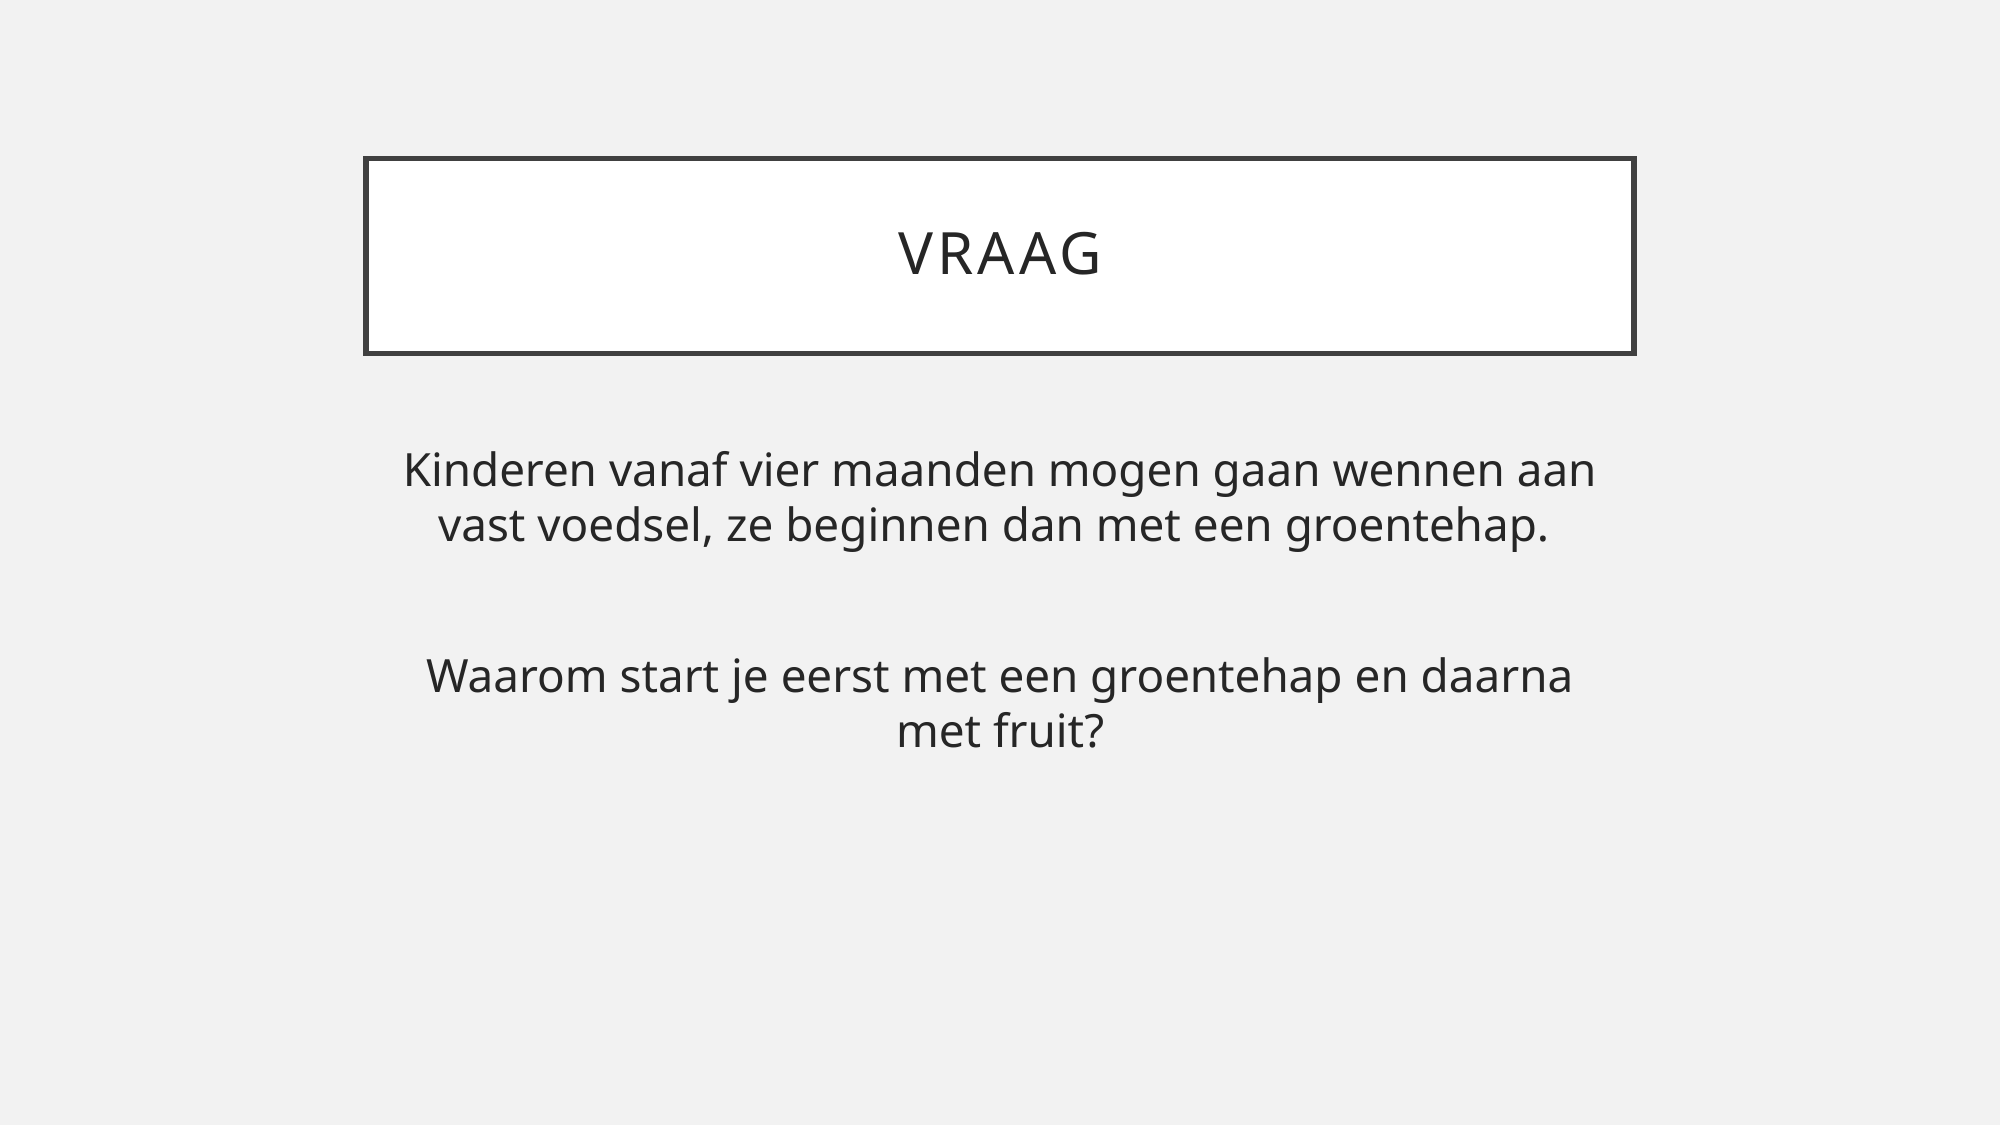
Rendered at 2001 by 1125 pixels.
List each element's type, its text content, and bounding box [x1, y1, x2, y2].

list Kinderen vanaf vier maanden mogen gaan wennen aan vast voedsel, ze beginnen dan met een groentehap. Waarom start je eerst met een groentehap en daarna met fruit? [366, 432, 1634, 942]
title vraag [363, 156, 1637, 356]
